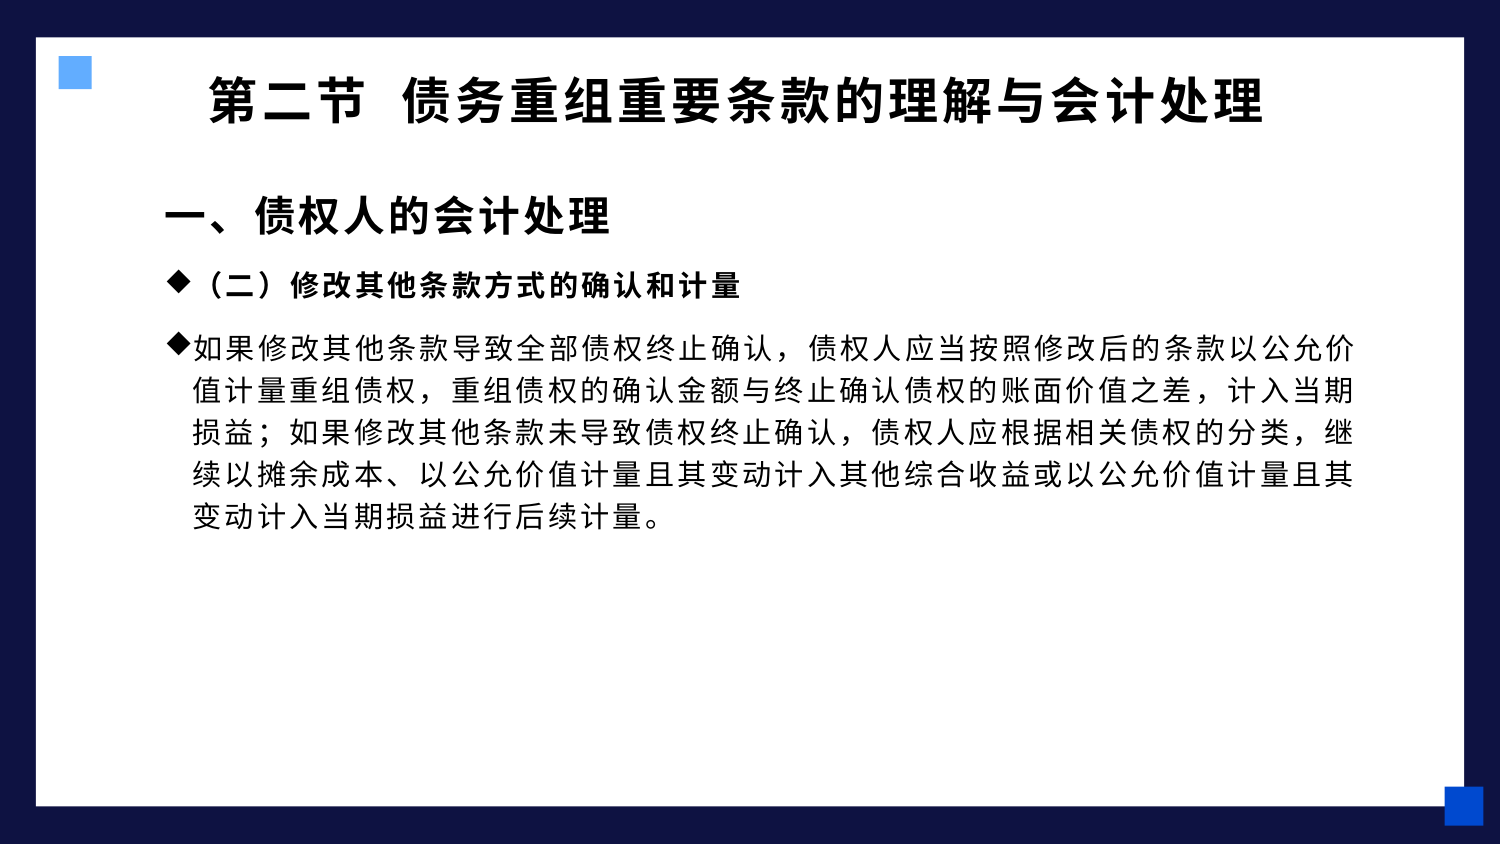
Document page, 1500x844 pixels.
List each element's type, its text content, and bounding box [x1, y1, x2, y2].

title 第二节 债务重组重要条款的理解与会计处理 [141, 48, 1327, 138]
list 一、债权人的会计处理 （二）修改其他条款方式的确认和计量 如果修改其他条款导致全部债权终止确认，债权人应当按照修改后的条款以公允价值计量重组债权，重组债权的确认金额与终止确认债权的账面价值之差，计入当期损益；如果修改其他条款未导致债权终止确认，债权人应根据相关债权的分类，继续以摊余成本、以公允价值计量且其变动计入其他综合收益或以公允价值计量且其变动计入当期损益进行后续计量。 [147, 179, 1376, 604]
